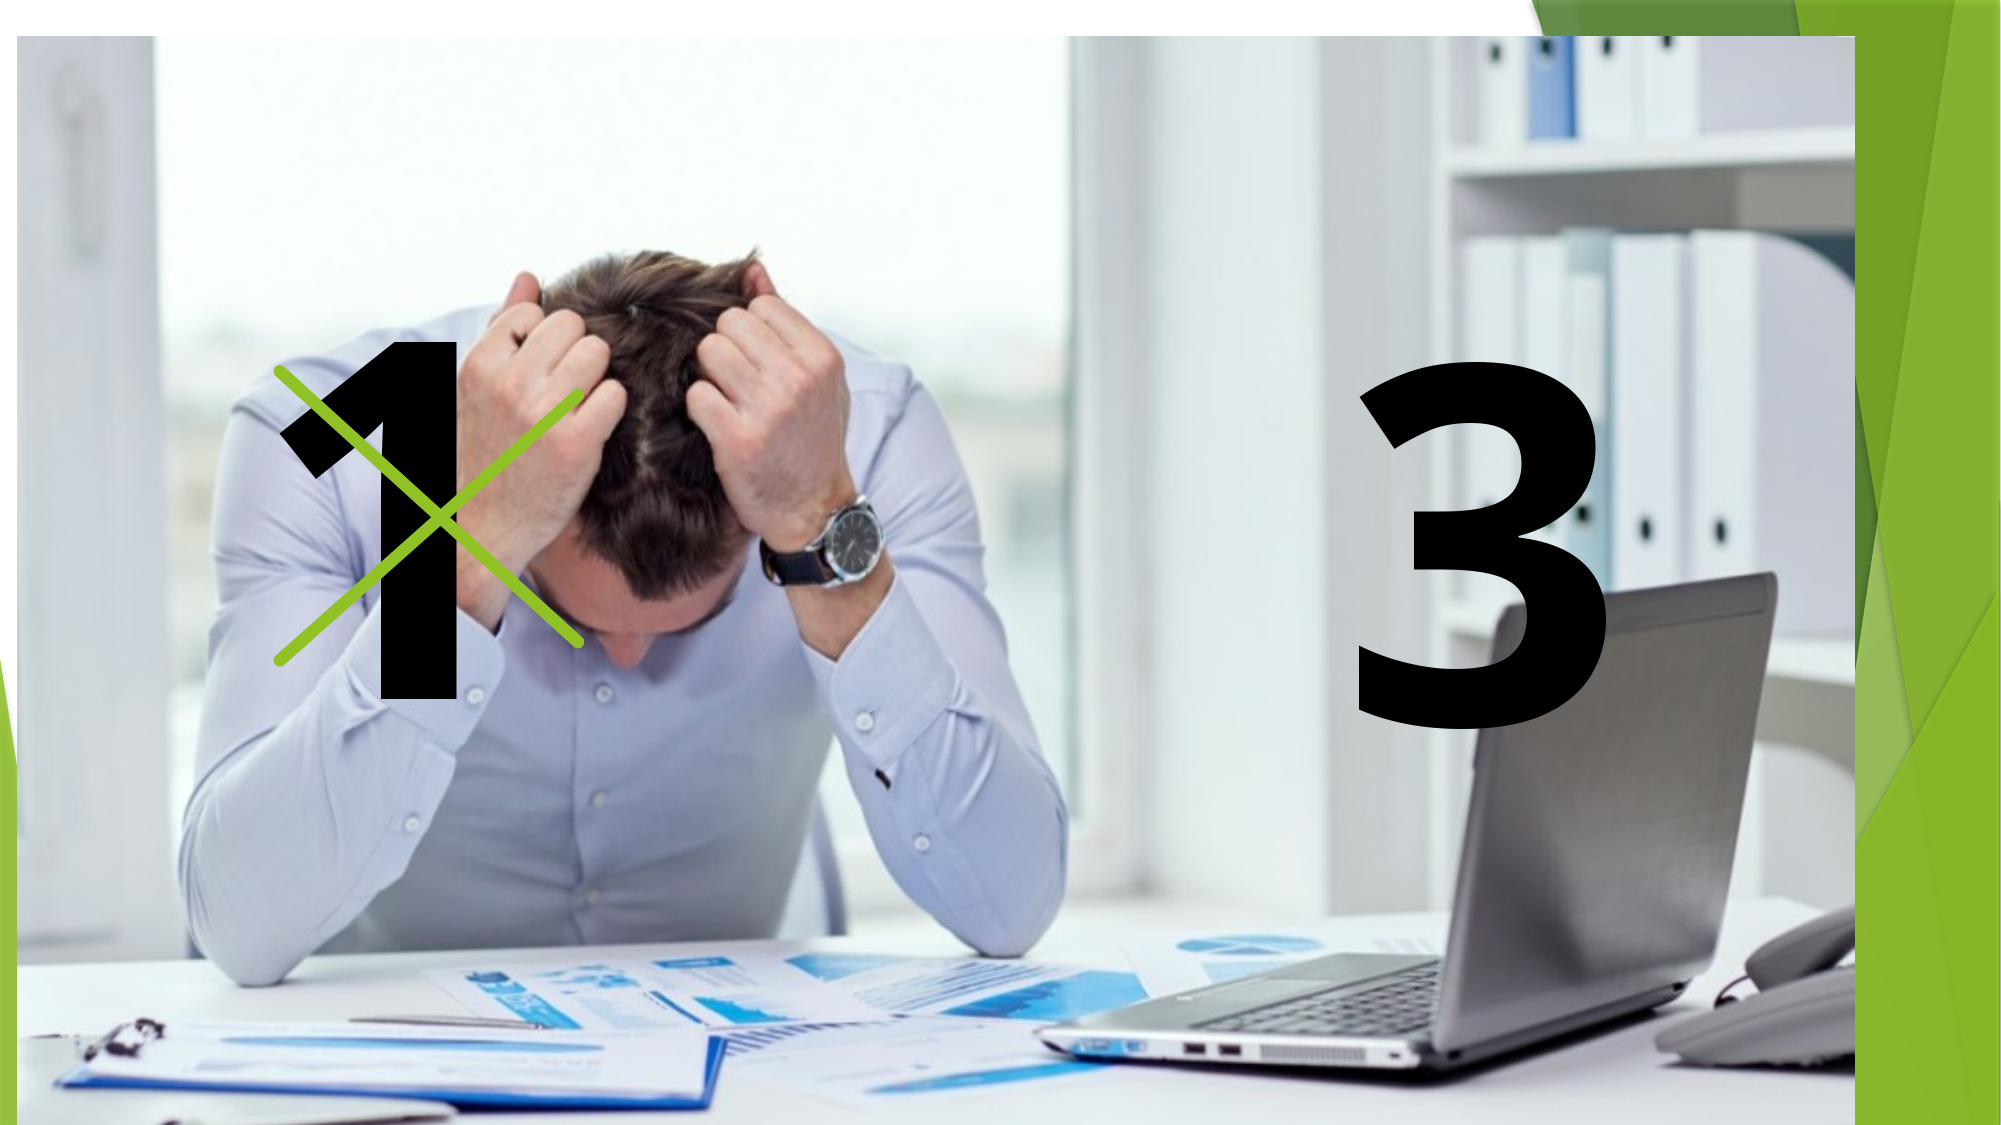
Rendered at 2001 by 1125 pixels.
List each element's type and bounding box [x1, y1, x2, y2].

text_box [279, 370, 579, 394]
text_box [279, 394, 579, 661]
list [16, 35, 1856, 1125]
